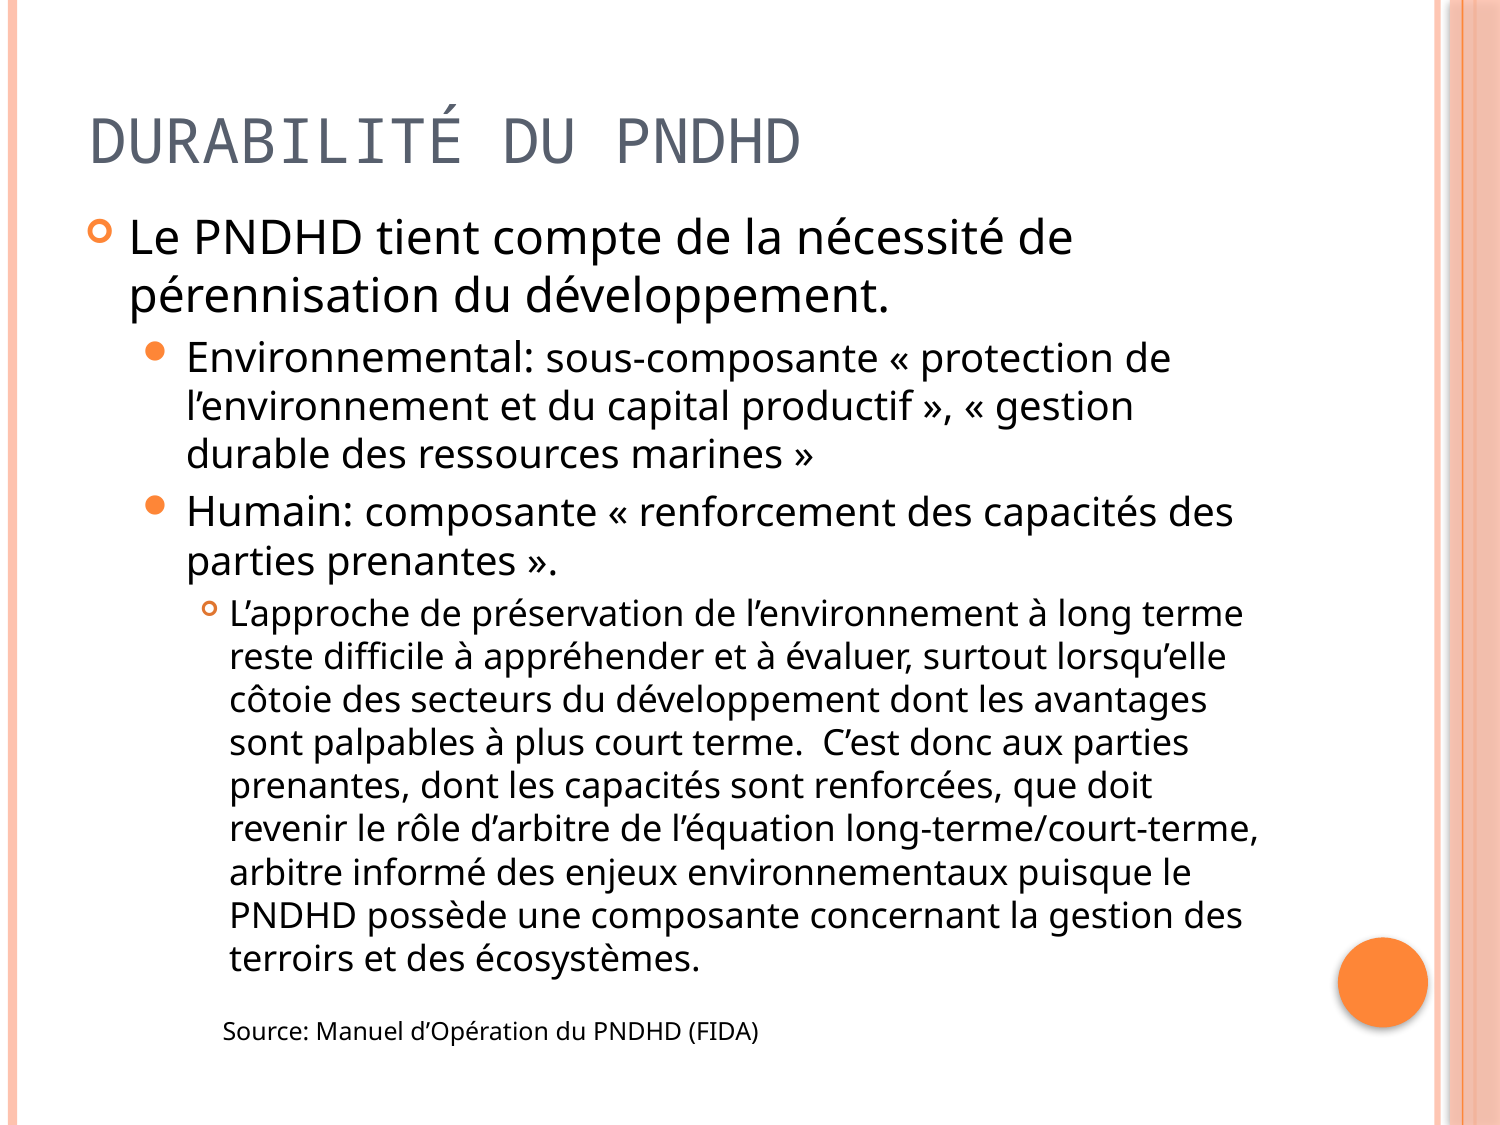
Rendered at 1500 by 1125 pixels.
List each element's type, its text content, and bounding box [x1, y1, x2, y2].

text_box Source: Manuel d’Opération du PNDHD (FIDA) [207, 1007, 775, 1053]
title Durabilité du PNDHD [75, 45, 1300, 233]
list Le PNDHD tient compte de la nécessité de pérennisation du développement. Environnemental: sous-composante « protection de l’environnement et du capital productif », « gestion durable des ressources marines » Humain: composante « renforcement des capacités des parties prenantes ». L’approche de préservation de l’environnement à long terme reste difficile à appréhender et à évaluer, surtout lorsqu’elle côtoie des secteurs du développement dont les avantages sont palpables à plus court terme. C’est donc aux parties prenantes, dont les capacités sont renforcées, que doit revenir le rôle d’arbitre de l’équation long-terme/court-terme, arbitre informé des enjeux environnementaux puisque le PNDHD possède une composante concernant la gestion des terroirs et des écosystèmes. [70, 199, 1296, 999]
